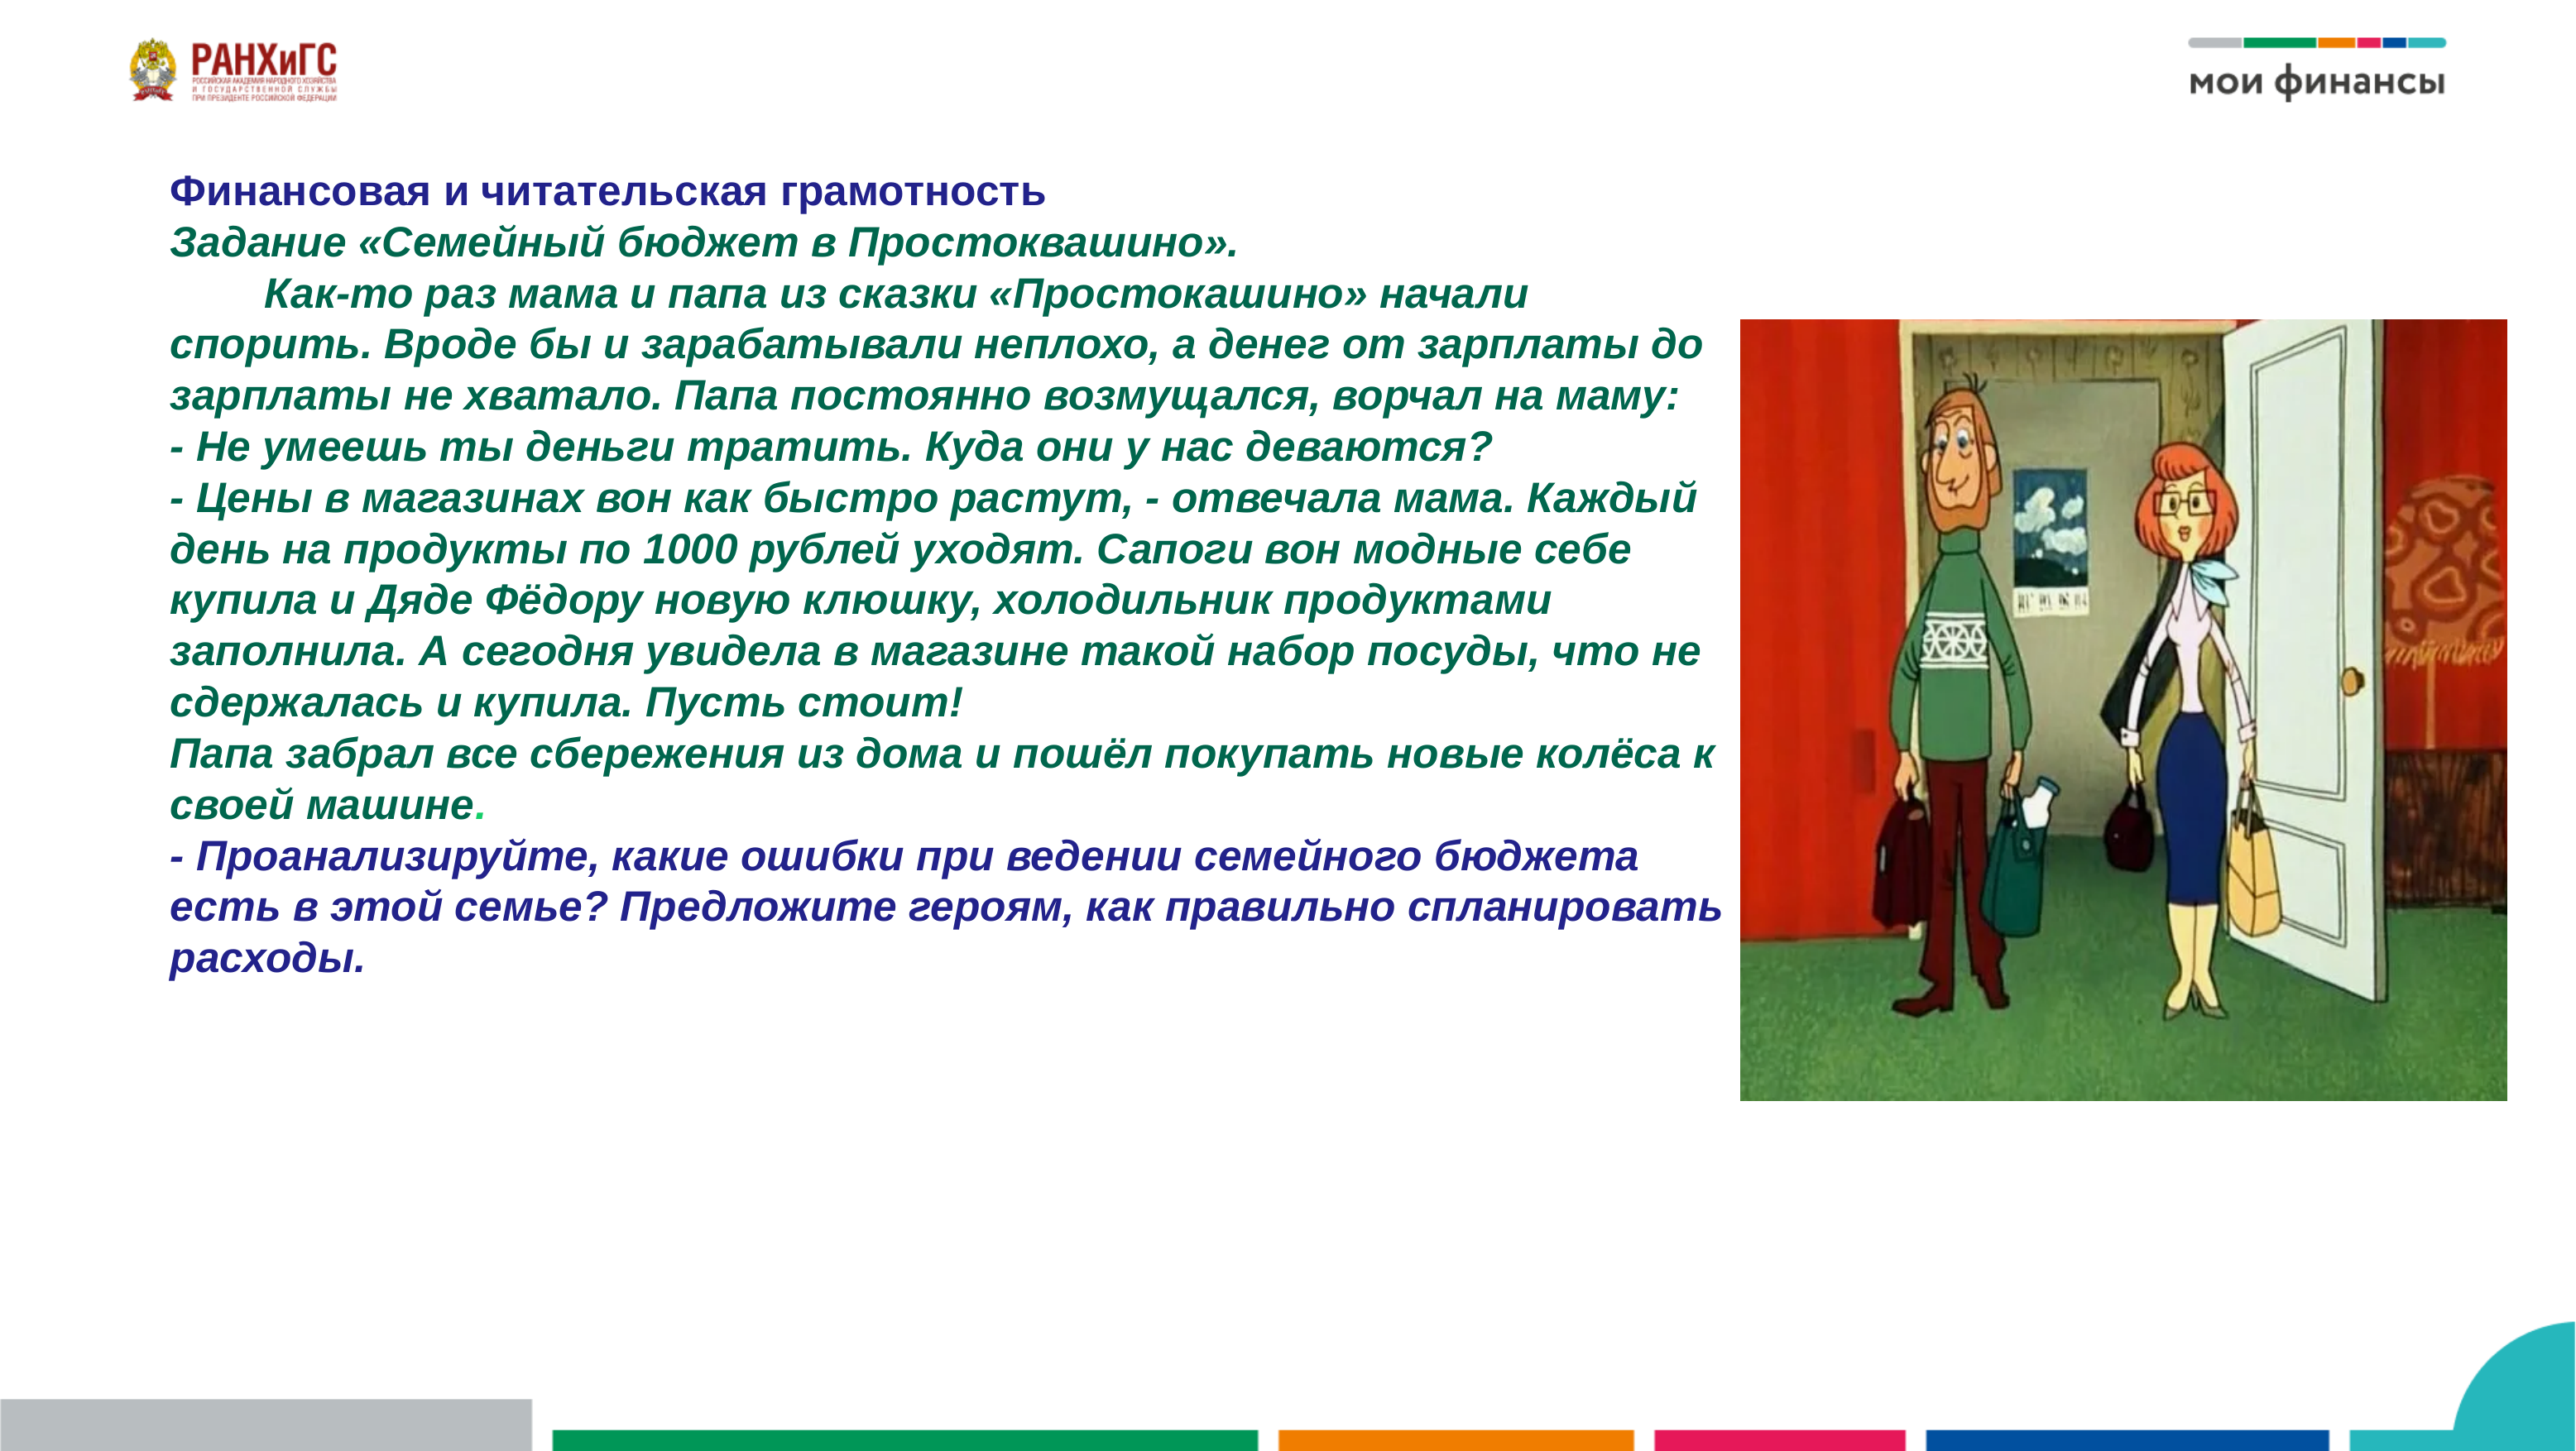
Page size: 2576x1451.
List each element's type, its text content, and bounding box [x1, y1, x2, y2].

text_box Финансовая и читательская грамотность Задание «Семейный бюджет в Простоквашино». Как-то раз мама и папа из сказки «Простокашино» начали спорить. Вроде бы и зарабатывали неплохо, а денег от зарплаты до зарплаты не хватало. Папа постоянно возмущался, ворчал на маму: - Не умеешь ты деньги тратить. Куда они у нас деваются? - Цены в магазинах вон как быстро растут, - отвечала мама. Каждый день на продукты по 1000 рублей уходят. Сапоги вон модные себе купила и Дяде Фёдору новую клюшку, холодильник продуктами заполнила. А сегодня увидела в магазине такой набор посуды, что не сдержалась и купила. Пусть стоит! Папа забрал все сбережения из дома и пошёл покупать новые колёса к своей машине. - Проанализируйте, какие ошибки при ведении семейного бюджета есть в этой семье? Предложите героям, как правильно спланировать расходы. [158, 156, 1741, 1259]
picture [0, 0, 2576, 1451]
